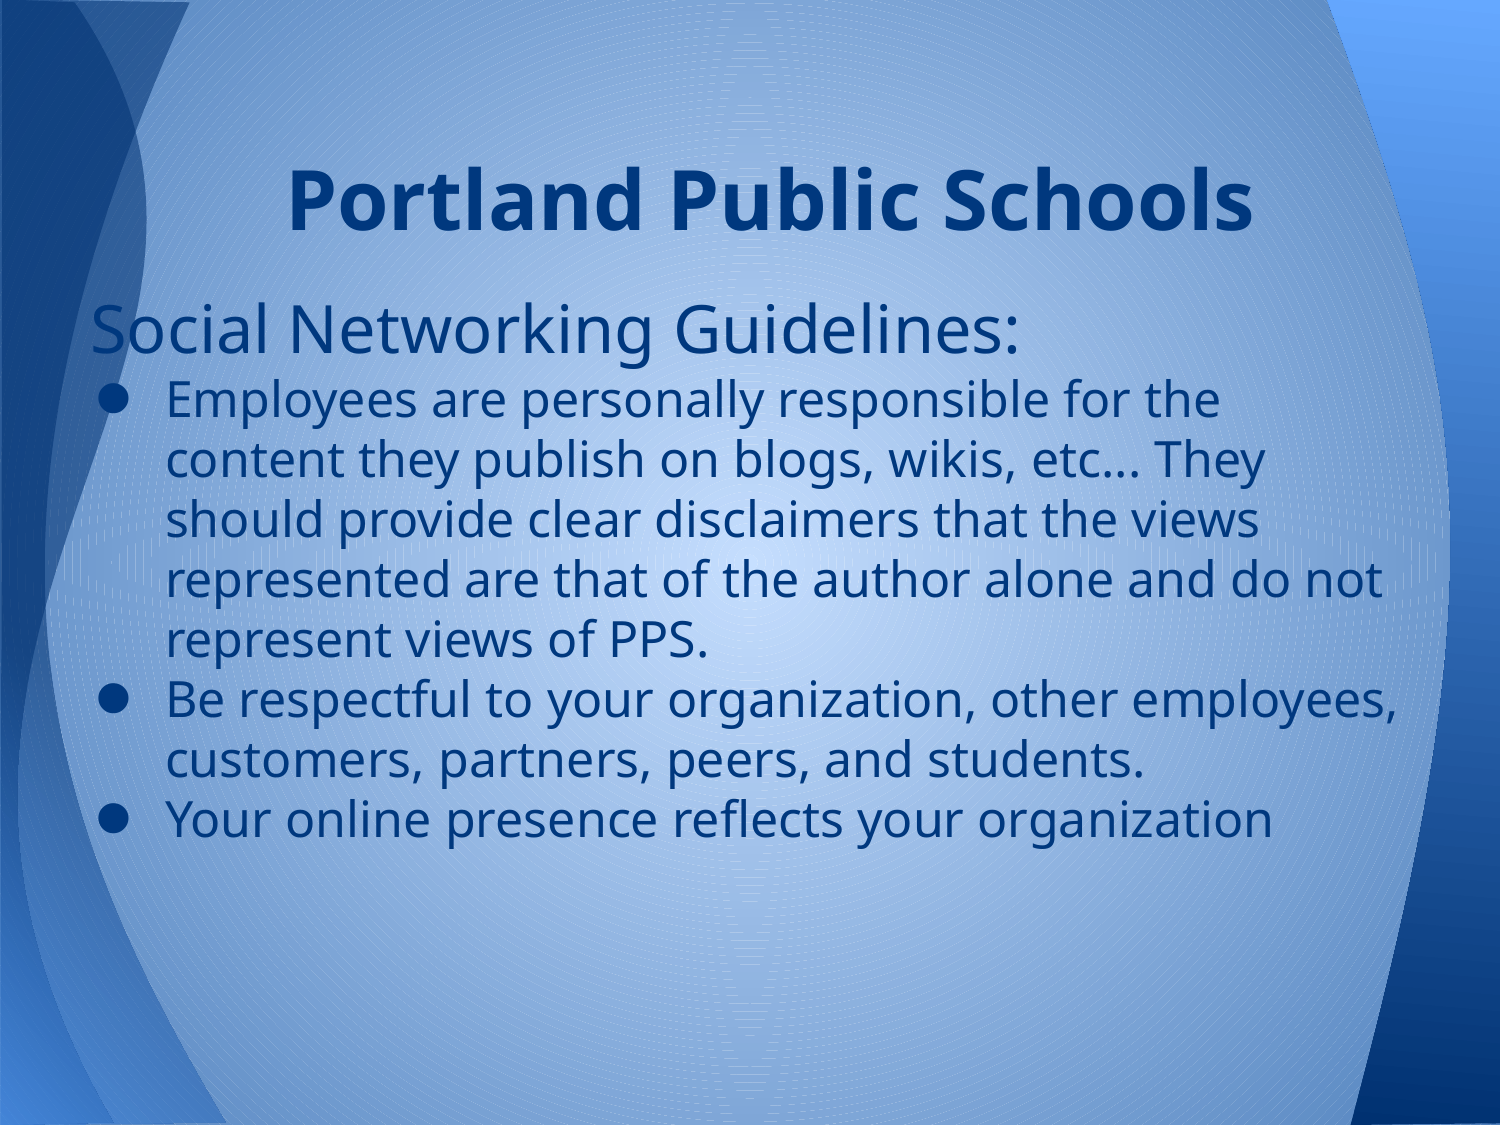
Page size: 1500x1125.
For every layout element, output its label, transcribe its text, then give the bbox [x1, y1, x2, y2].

title Portland Public Schools [75, 44, 1425, 263]
list Social Networking Guidelines: Employees are personally responsible for the content they publish on blogs, wikis, etc... They should provide clear disclaimers that the views represented are that of the author alone and do not represent views of PPS. Be respectful to your organization, other employees, customers, partners, peers, and students. Your online presence reflects your organization [75, 272, 1425, 940]
